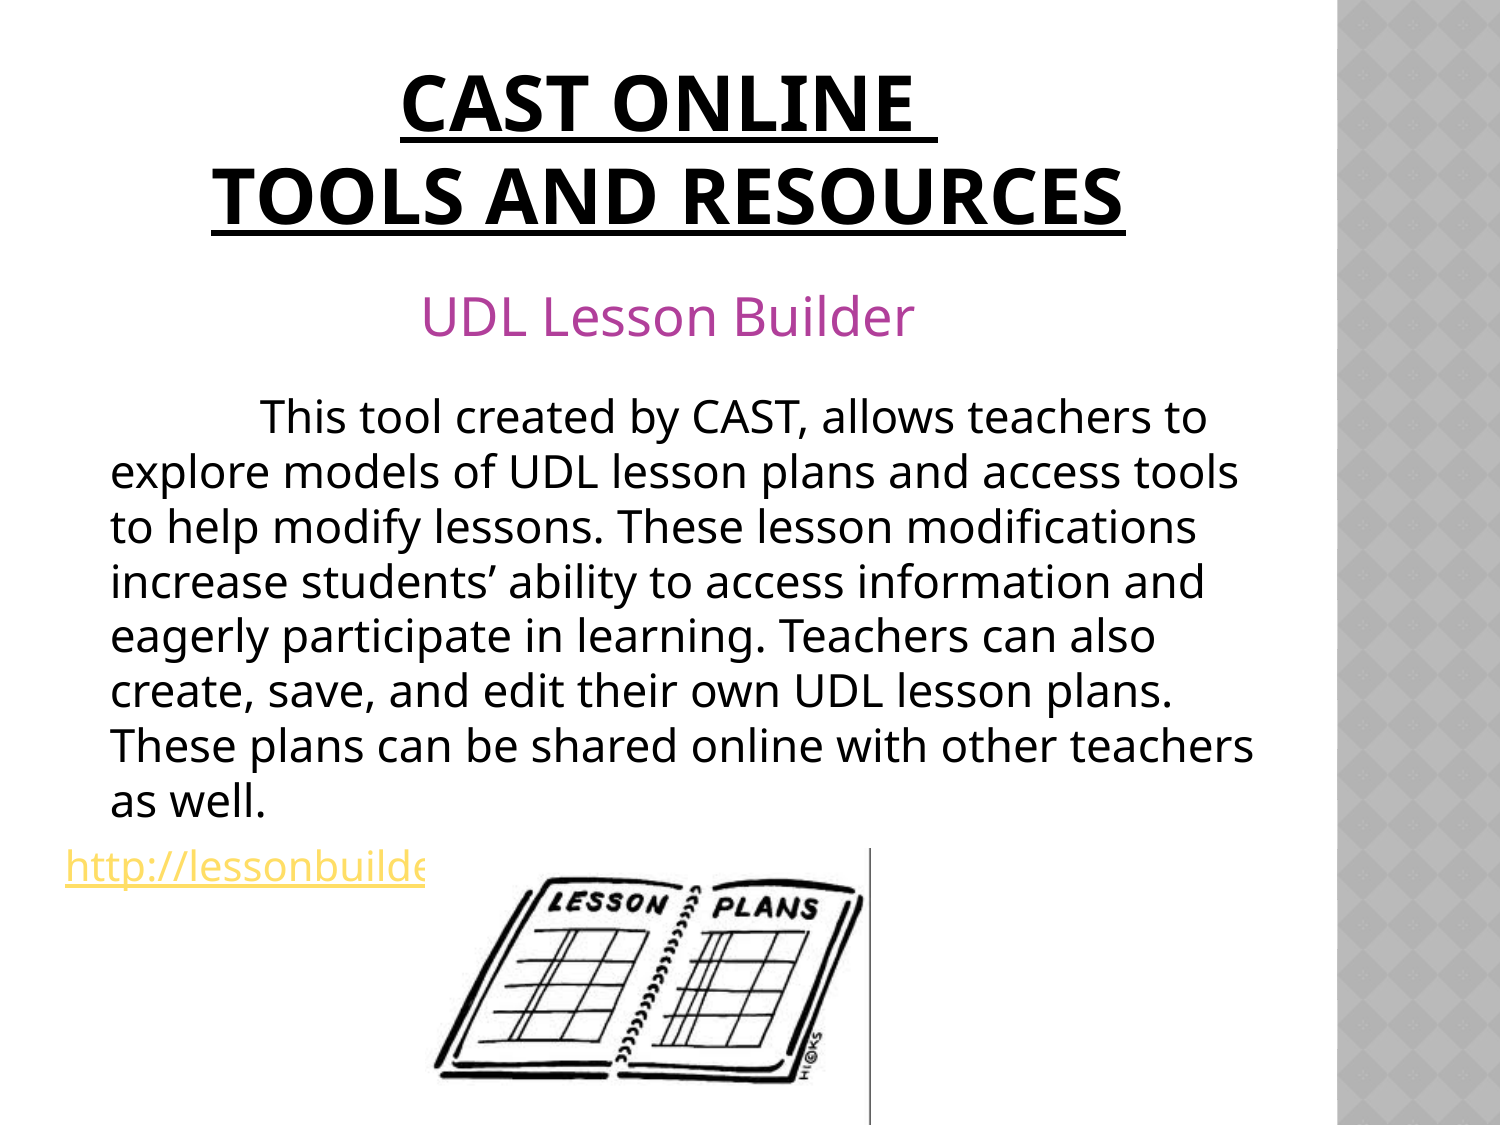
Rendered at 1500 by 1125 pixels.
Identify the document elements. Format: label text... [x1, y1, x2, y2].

picture [424, 848, 871, 1125]
list UDL Lesson Builder This tool created by CAST, allows teachers to explore models of UDL lesson plans and access tools to help modify lessons. These lesson modifications increase students’ ability to access information and eagerly participate in learning. Teachers can also create, save, and edit their own UDL lesson plans. These plans can be shared online with other teachers as well. http://lessonbuilder.cast.org/ [50, 275, 1300, 1099]
title Cast online tools and resources [75, 52, 1263, 240]
